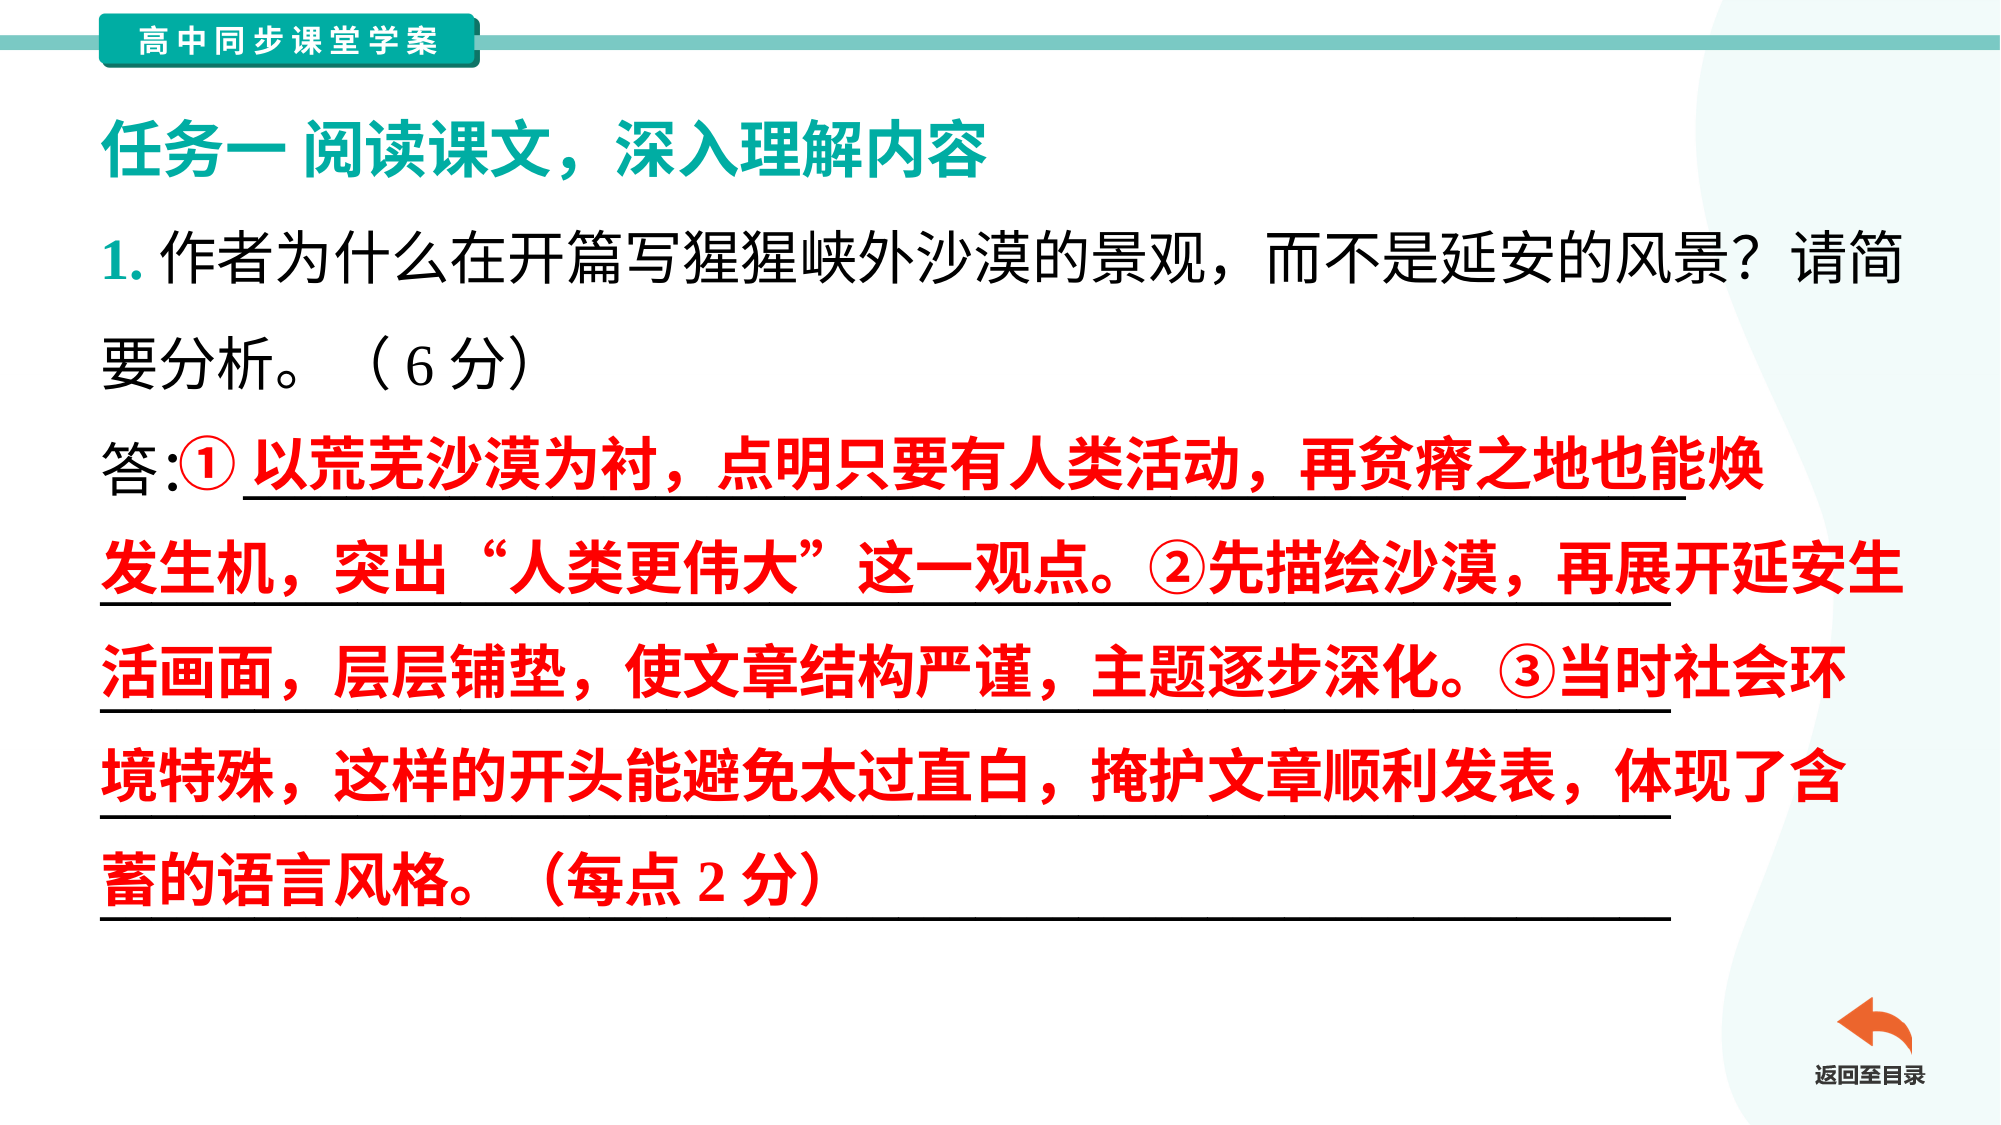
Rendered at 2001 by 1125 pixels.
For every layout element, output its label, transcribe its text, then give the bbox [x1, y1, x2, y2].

picture [0, 0, 2000, 1125]
text_box 1.作者为什么在开篇写猩猩峡外沙漠的景观，而不是延安的风景？请简 要分析。（6分） 答： ________________________________________________________ _____________________________________________________________ _____________________________________________________________ _____________________________________________________________ _____________________________________________________________ [100, 902, 1899, 909]
text_box 1.作者为什么在开篇写猩猩峡外沙漠的景观，而不是延安的风景？请简 要分析。（6分） 答： ________________________________________________________ _____________________________________________________________ _____________________________________________________________ _____________________________________________________________ _____________________________________________________________ [100, 184, 1899, 392]
text_box 任务一 阅读课文，深入理解内容 [100, 76, 1899, 184]
text_box ①以荒芜沙漠为衬，点明只要有人类活动，再贫瘠之地也能焕 发生机，突出“人类更伟大”这一观点。②先描绘沙漠，再展开延安生 活画面，层层铺垫，使文章结构严谨，主题逐步深化。③当时社会环 境特殊，这样的开头能避免太过直白，掩护文章顺利发表，体现了含 蓄的语言风格。（每点2分） [100, 392, 1899, 902]
